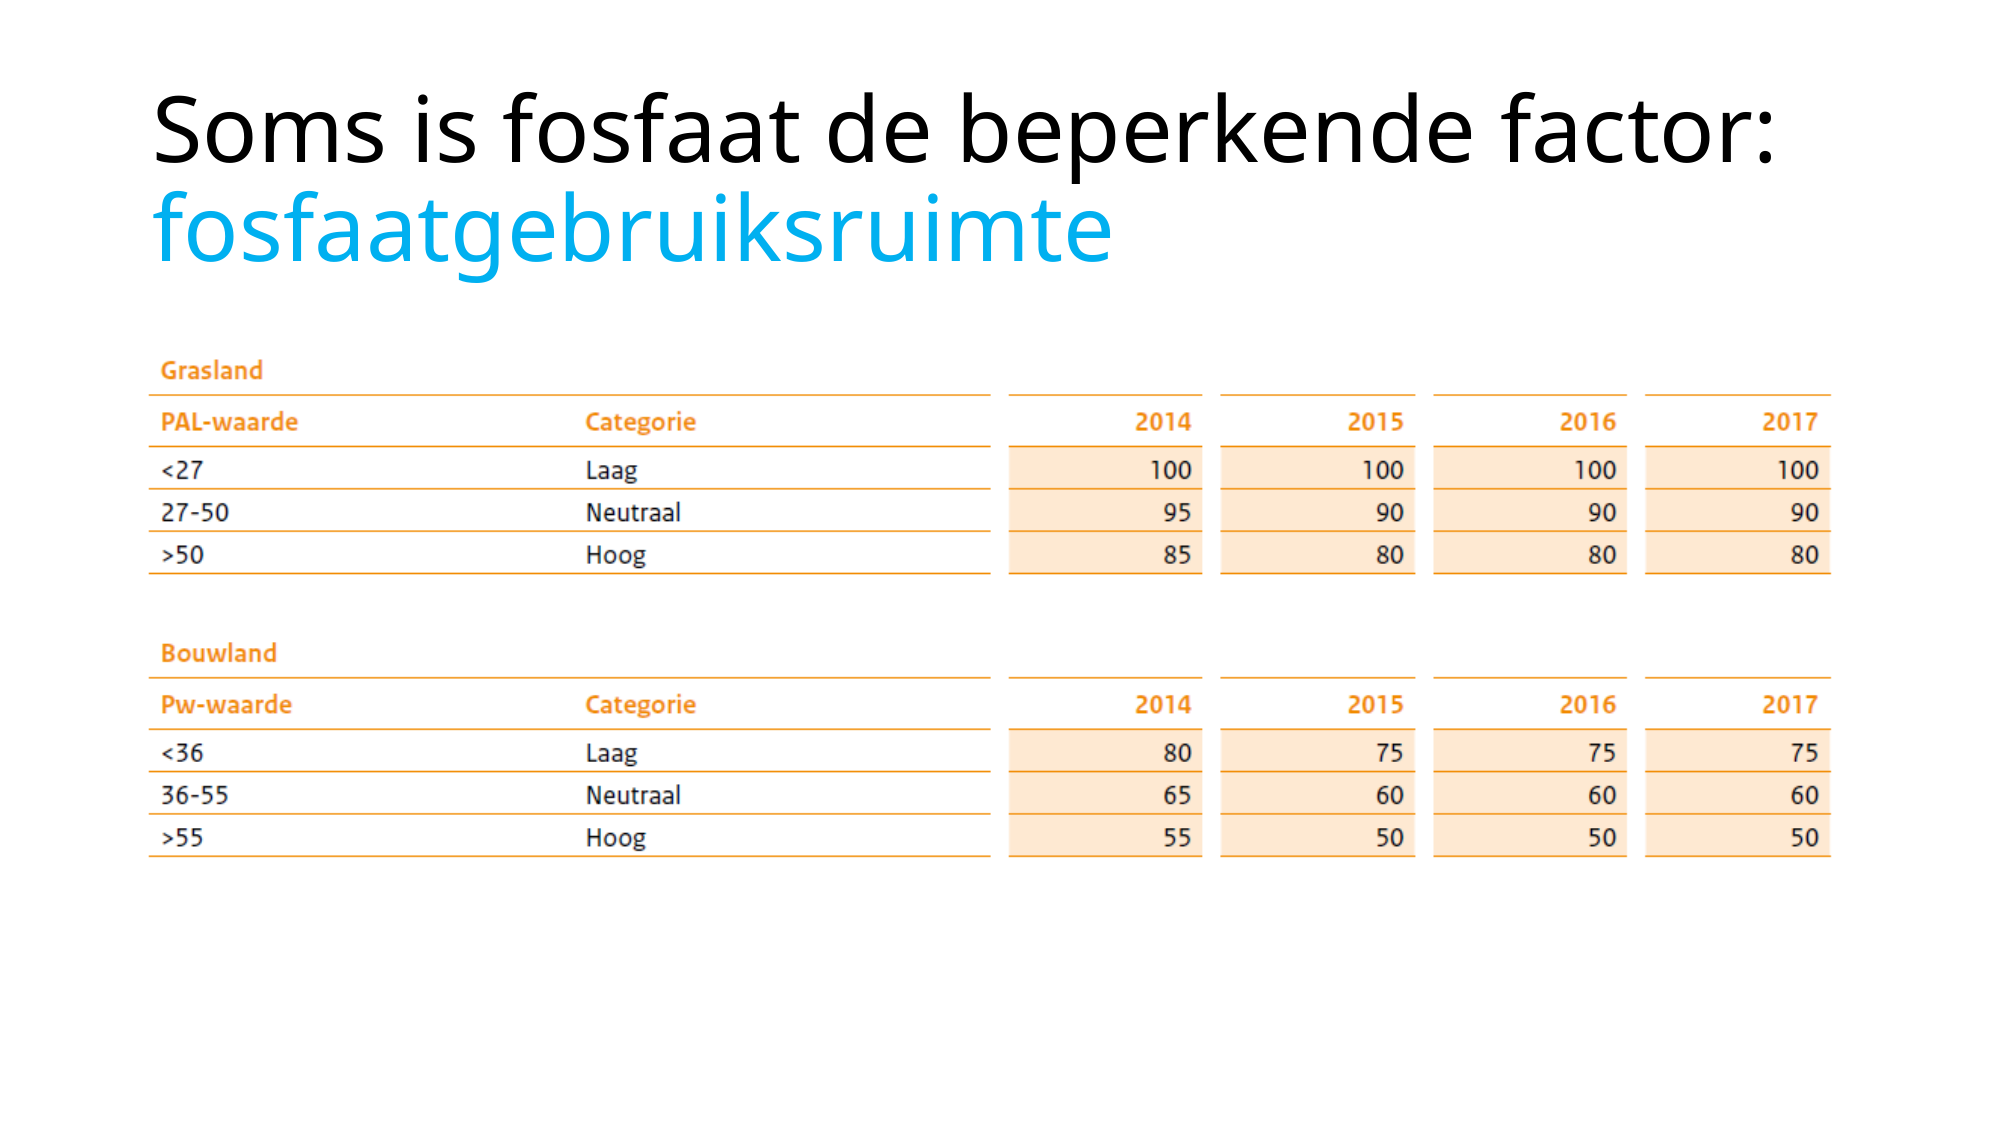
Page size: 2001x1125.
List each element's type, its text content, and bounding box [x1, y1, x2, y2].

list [137, 325, 1863, 889]
title Soms is fosfaat de beperkende factor: fosfaatgebruiksruimte [137, 59, 1876, 305]
